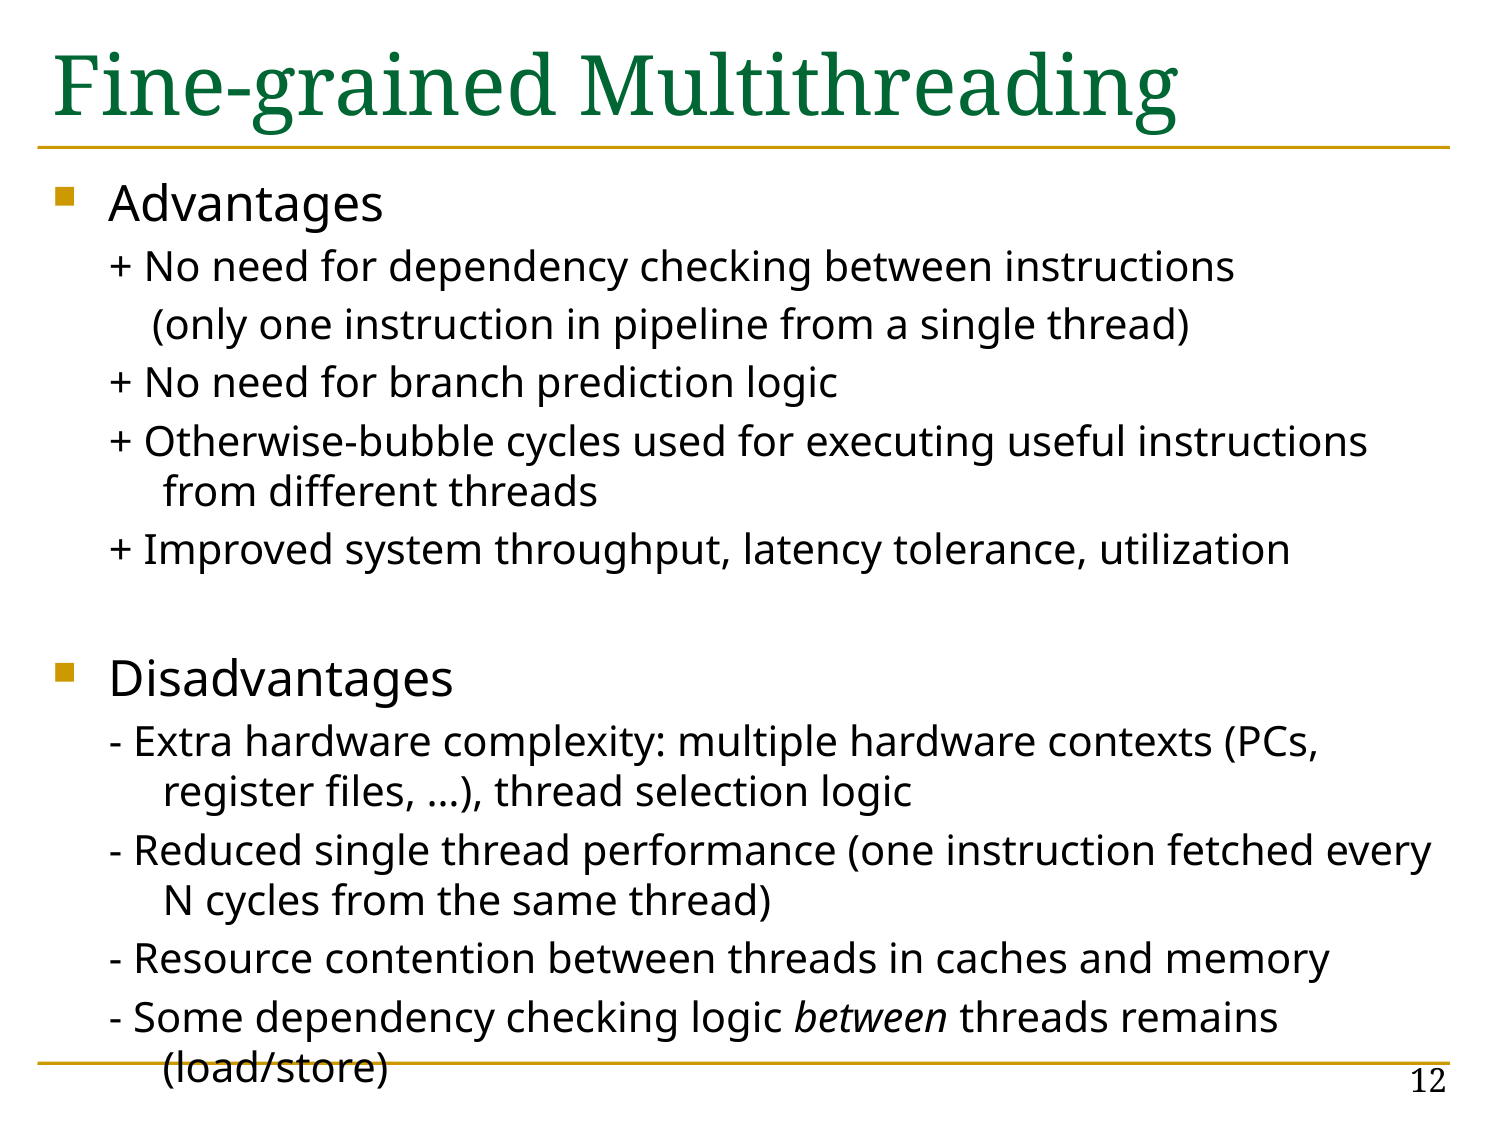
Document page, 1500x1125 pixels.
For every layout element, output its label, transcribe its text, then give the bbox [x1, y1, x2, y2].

title Fine-grained Multithreading [37, 24, 1450, 163]
slide_number 12 [1111, 1036, 1462, 1112]
list Advantages + No need for dependency checking between instructions (only one instruction in pipeline from a single thread) + No need for branch prediction logic + Otherwise-bubble cycles used for executing useful instructions from different threads + Improved system throughput, latency tolerance, utilization Disadvantages - Extra hardware complexity: multiple hardware contexts (PCs, register files, …), thread selection logic - Reduced single thread performance (one instruction fetched every N cycles from the same thread) - Resource contention between threads in caches and memory - Some dependency checking logic between threads remains (load/store) [37, 163, 1488, 1016]
